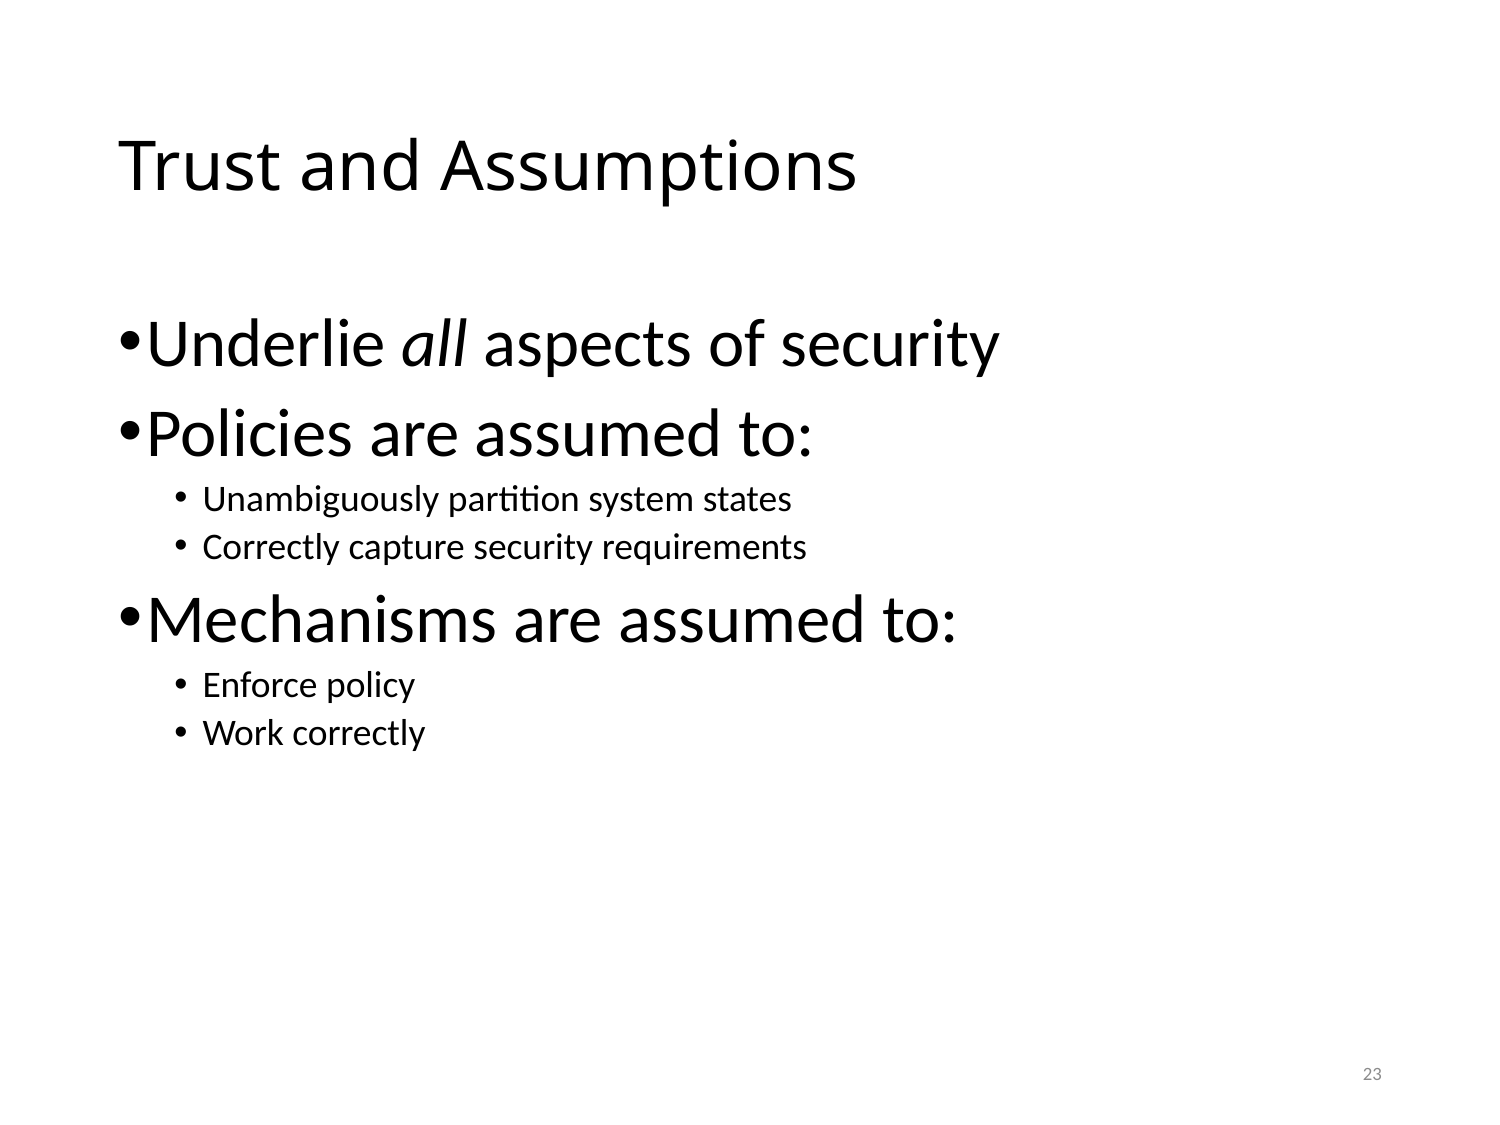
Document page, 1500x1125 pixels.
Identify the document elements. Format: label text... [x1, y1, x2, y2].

title Trust and Assumptions [103, 59, 1397, 278]
list Underlie all aspects of security Policies are assumed to: Unambiguously partition system states Correctly capture security requirements Mechanisms are assumed to: Enforce policy Work correctly [103, 299, 1397, 1014]
slide_number 23 [1059, 1042, 1397, 1103]
